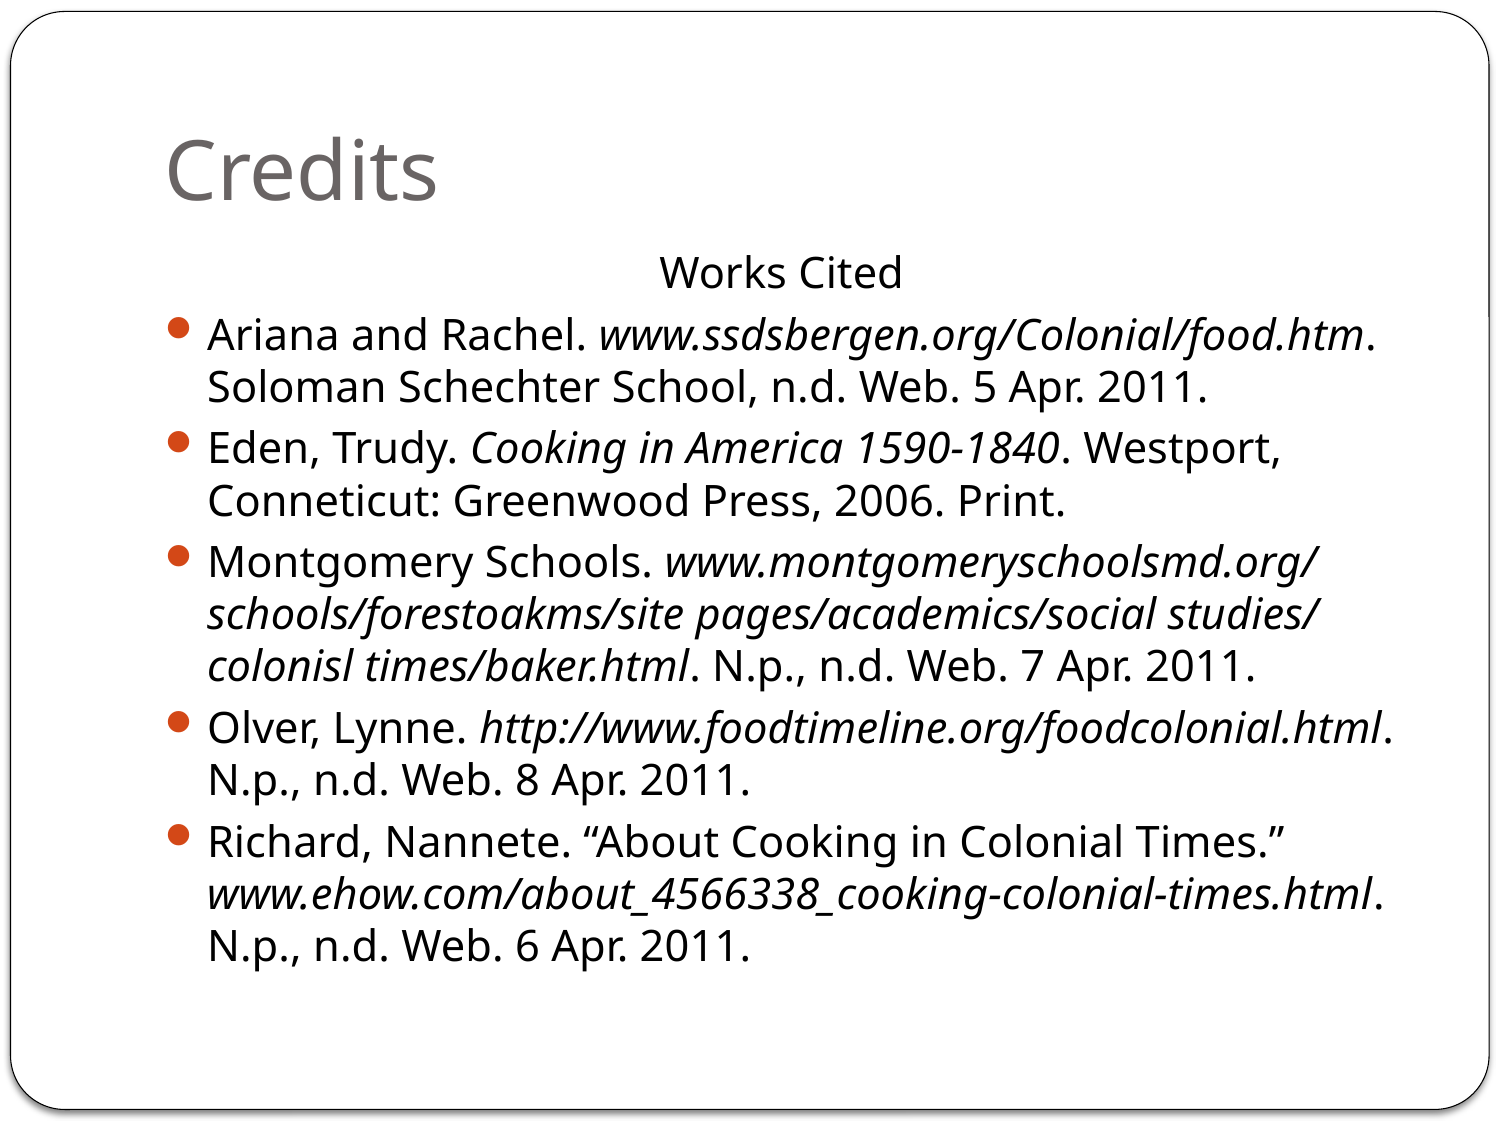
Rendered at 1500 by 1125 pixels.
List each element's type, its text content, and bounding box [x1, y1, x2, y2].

list Works Cited Ariana and Rachel. www.ssdsbergen.org/‌Colonial/‌food.htm. Soloman Schechter School, n.d. Web. 5 Apr. 2011. Eden, Trudy. Cooking in America 1590-1840. Westport, Conneticut: Greenwood Press, 2006. Print. Montgomery Schools. www.montgomeryschoolsmd.org/‌schools/‌forestoakms/‌site pages/‌academics/‌social studies/‌colonisl times/‌baker.html. N.p., n.d. Web. 7 Apr. 2011. Olver, Lynne. http://www.foodtimeline.org/‌foodcolonial.html. N.p., n.d. Web. 8 Apr. 2011. Richard, Nannete. “About Cooking in Colonial Times.” www.ehow.com/‌about_4566338_cooking-colonial-times.html. N.p., n.d. Web. 6 Apr. 2011. [150, 237, 1425, 988]
title Credits [150, 45, 1425, 233]
